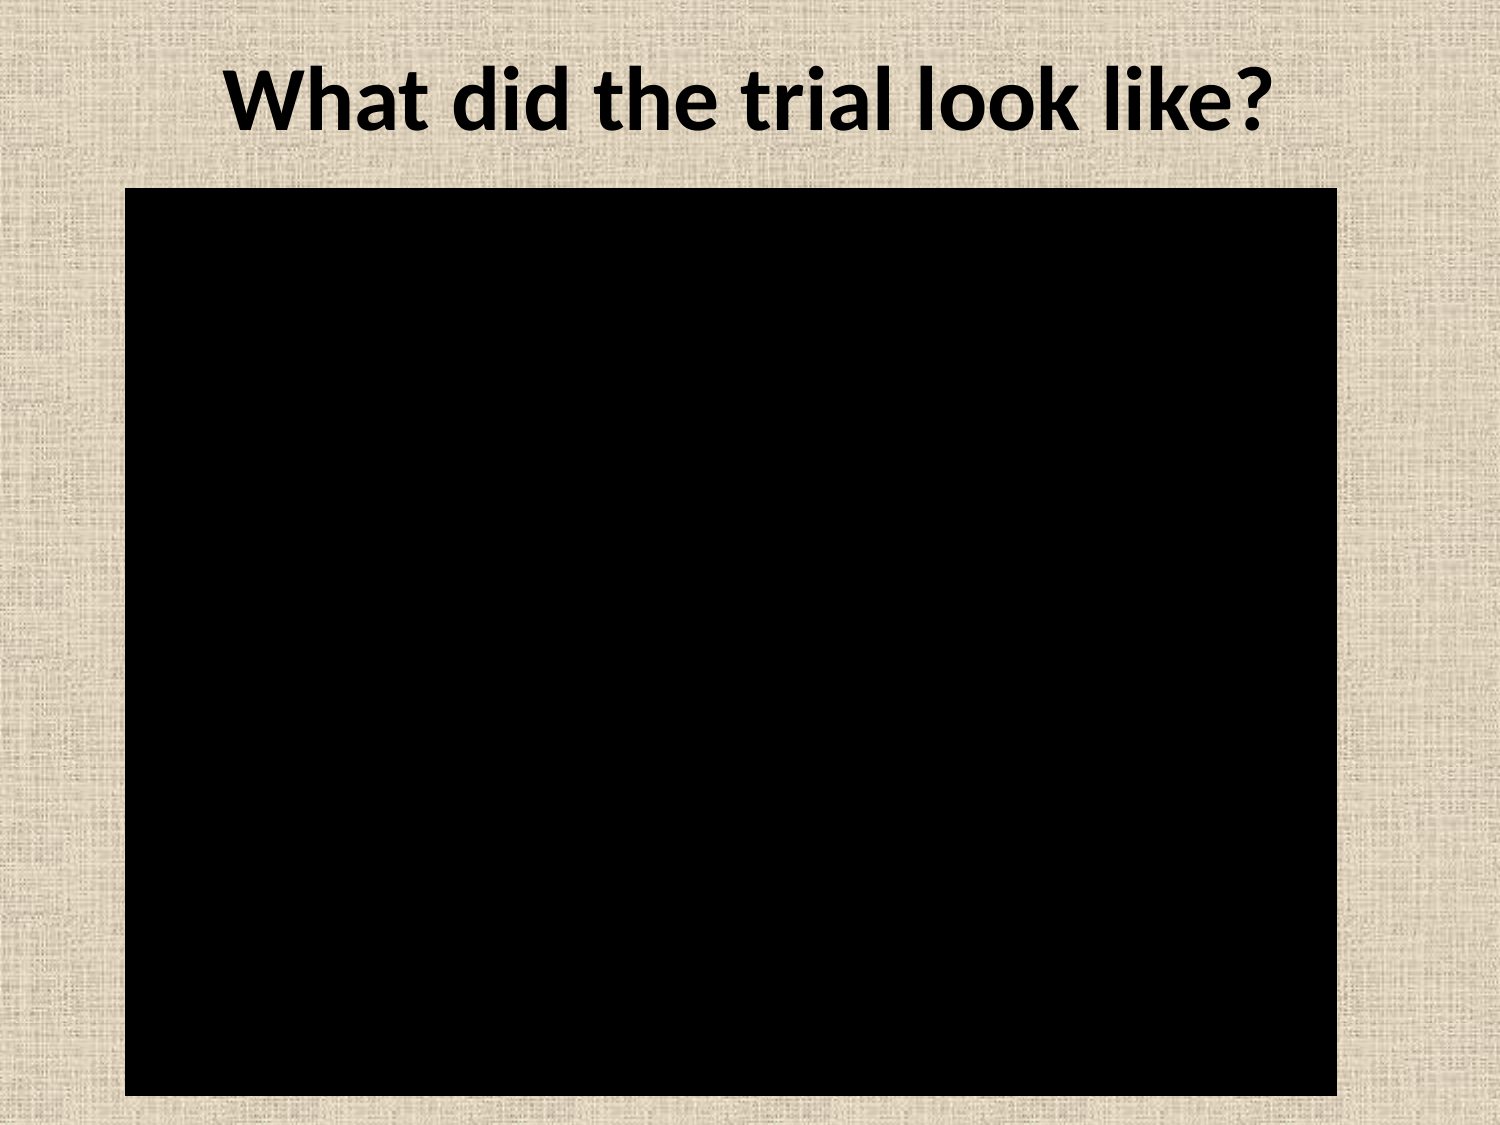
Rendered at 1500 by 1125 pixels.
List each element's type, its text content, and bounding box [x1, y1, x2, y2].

picture [0, 0, 1500, 1125]
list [124, 187, 1338, 1098]
title What did the trial look like? [75, 0, 1425, 188]
